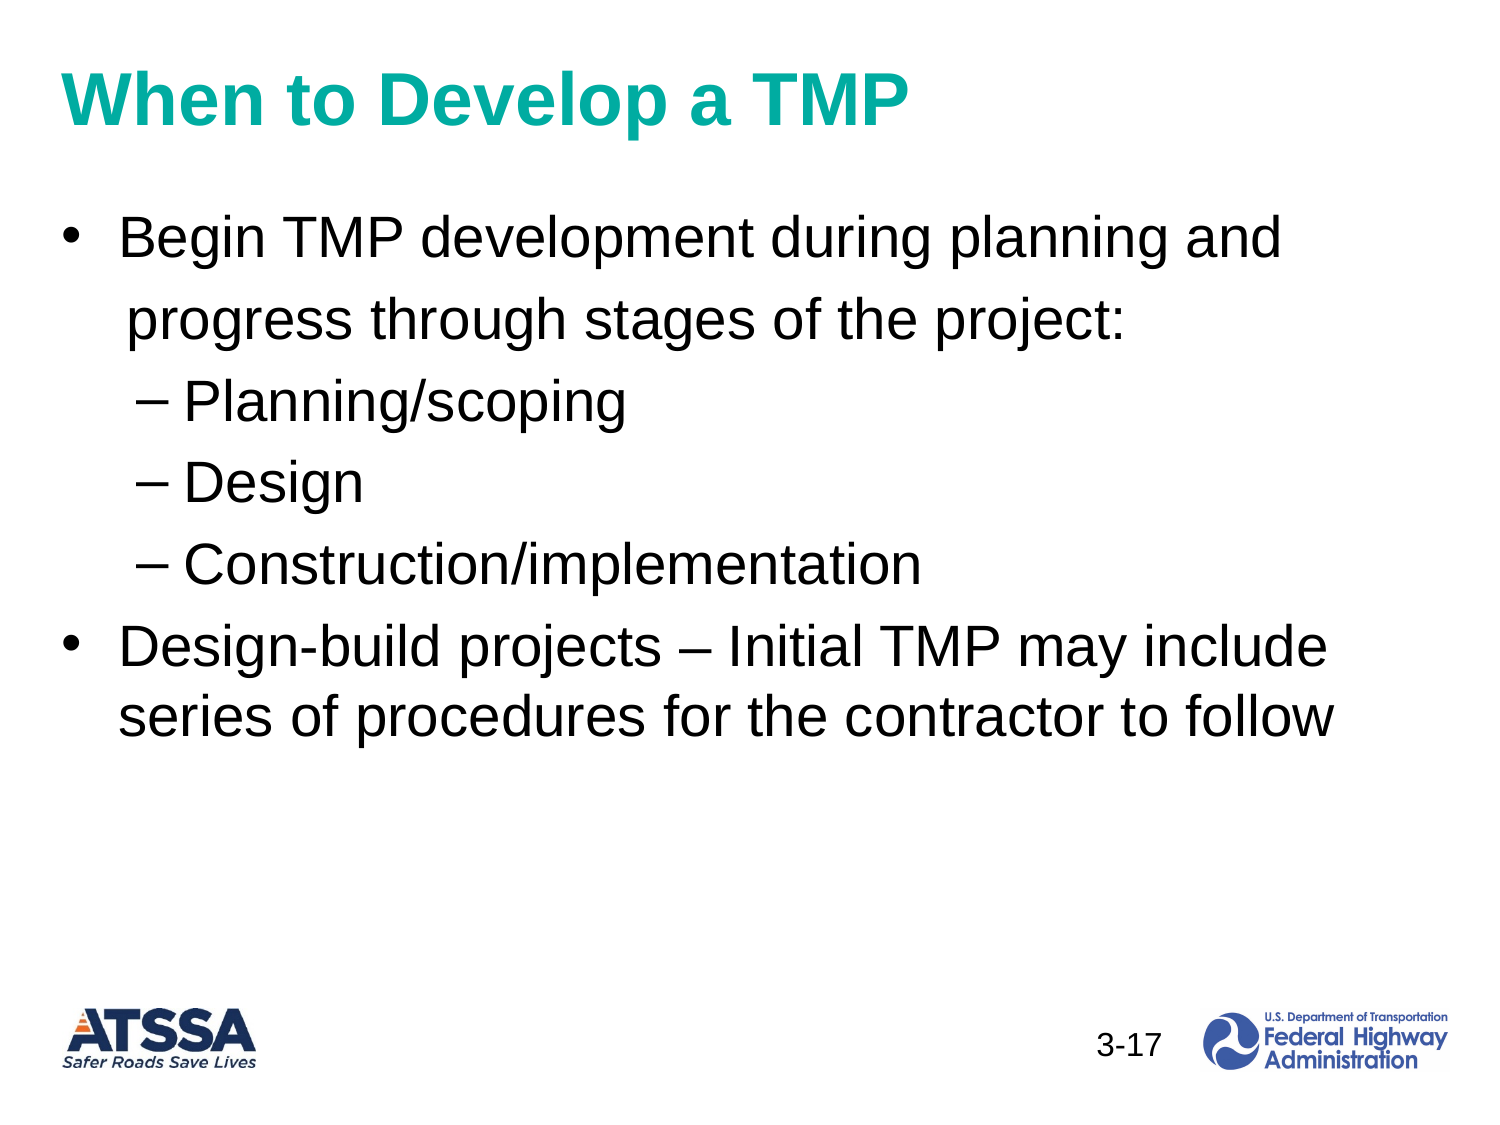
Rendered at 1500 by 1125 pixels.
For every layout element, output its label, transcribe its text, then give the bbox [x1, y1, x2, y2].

title When to Develop a TMP [46, 41, 1397, 150]
picture [62, 1008, 256, 1068]
picture [1200, 1008, 1450, 1072]
list Begin TMP development during planning and progress through stages of the project: Planning/scoping Design Construction/implementation Design-build projects – Initial TMP may include series of procedures for the contractor to follow [46, 191, 1424, 942]
